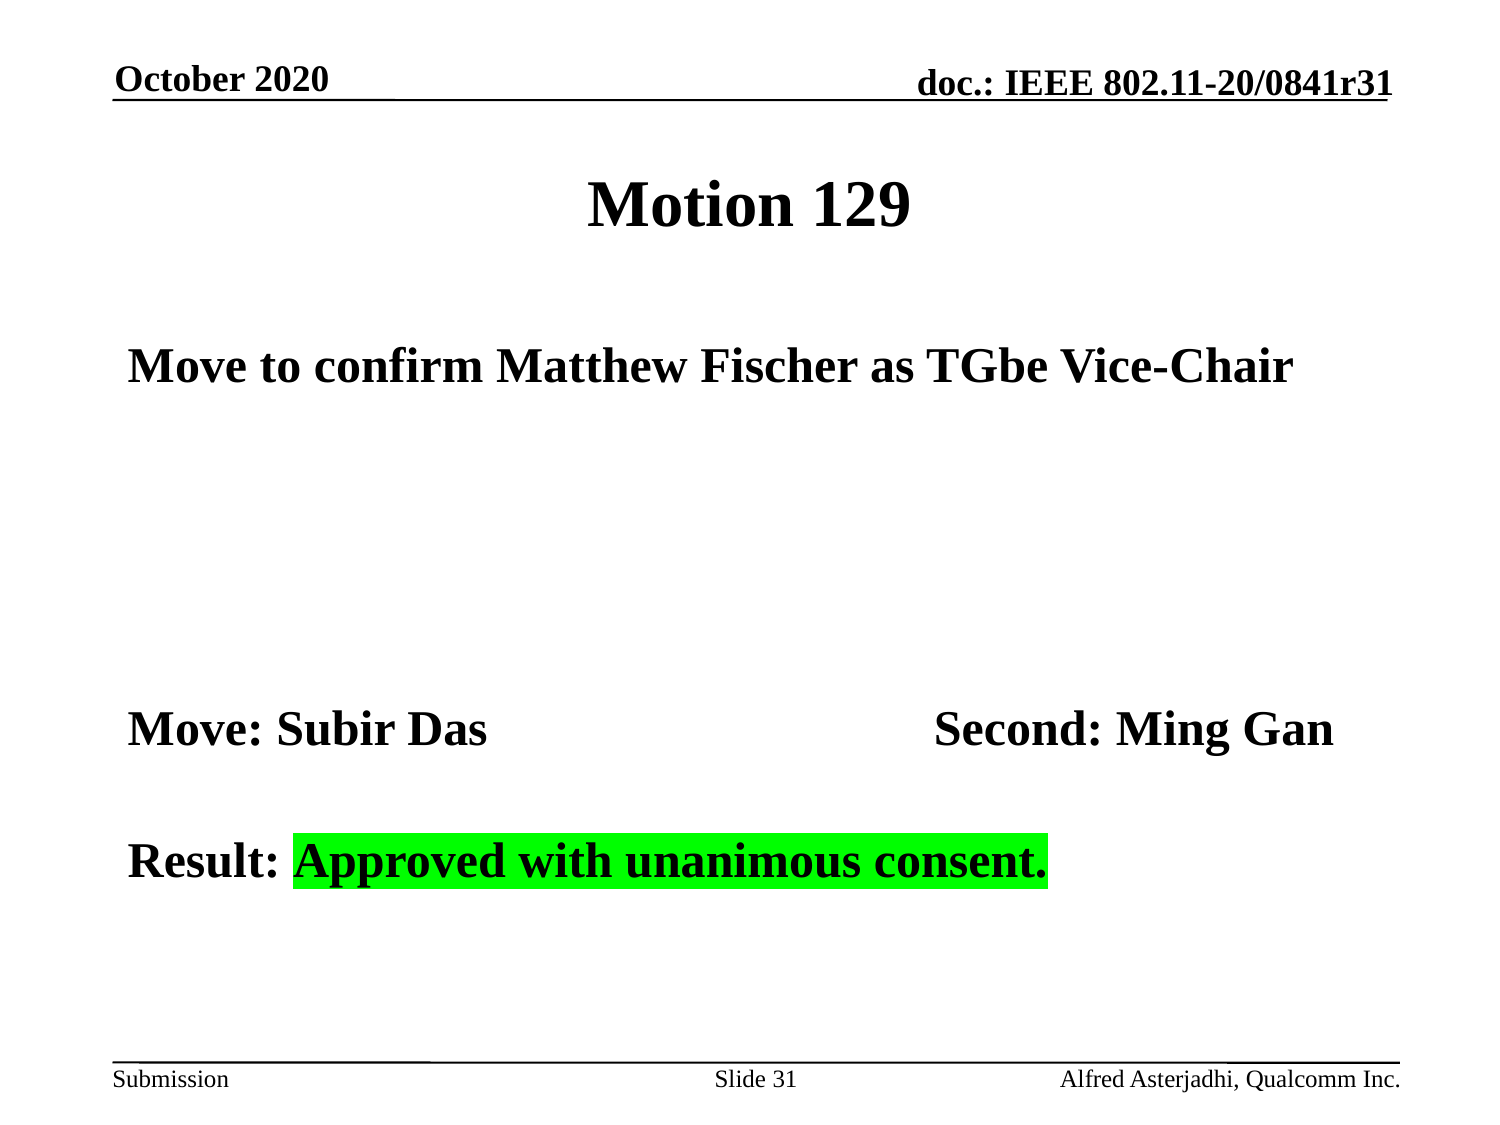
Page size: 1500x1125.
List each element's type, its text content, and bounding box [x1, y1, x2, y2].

list Move to confirm Matthew Fischer as TGbe Vice-Chair Move: Subir Das Second: Ming Gan Result: Approved with unanimous consent. [112, 324, 1388, 1000]
slide_number Slide 31 [712, 1061, 800, 1123]
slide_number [114, 54, 423, 100]
title Motion 129 [112, 112, 1388, 288]
footer Alfred Asterjadhi, Qualcomm Inc. [878, 1061, 1402, 1093]
